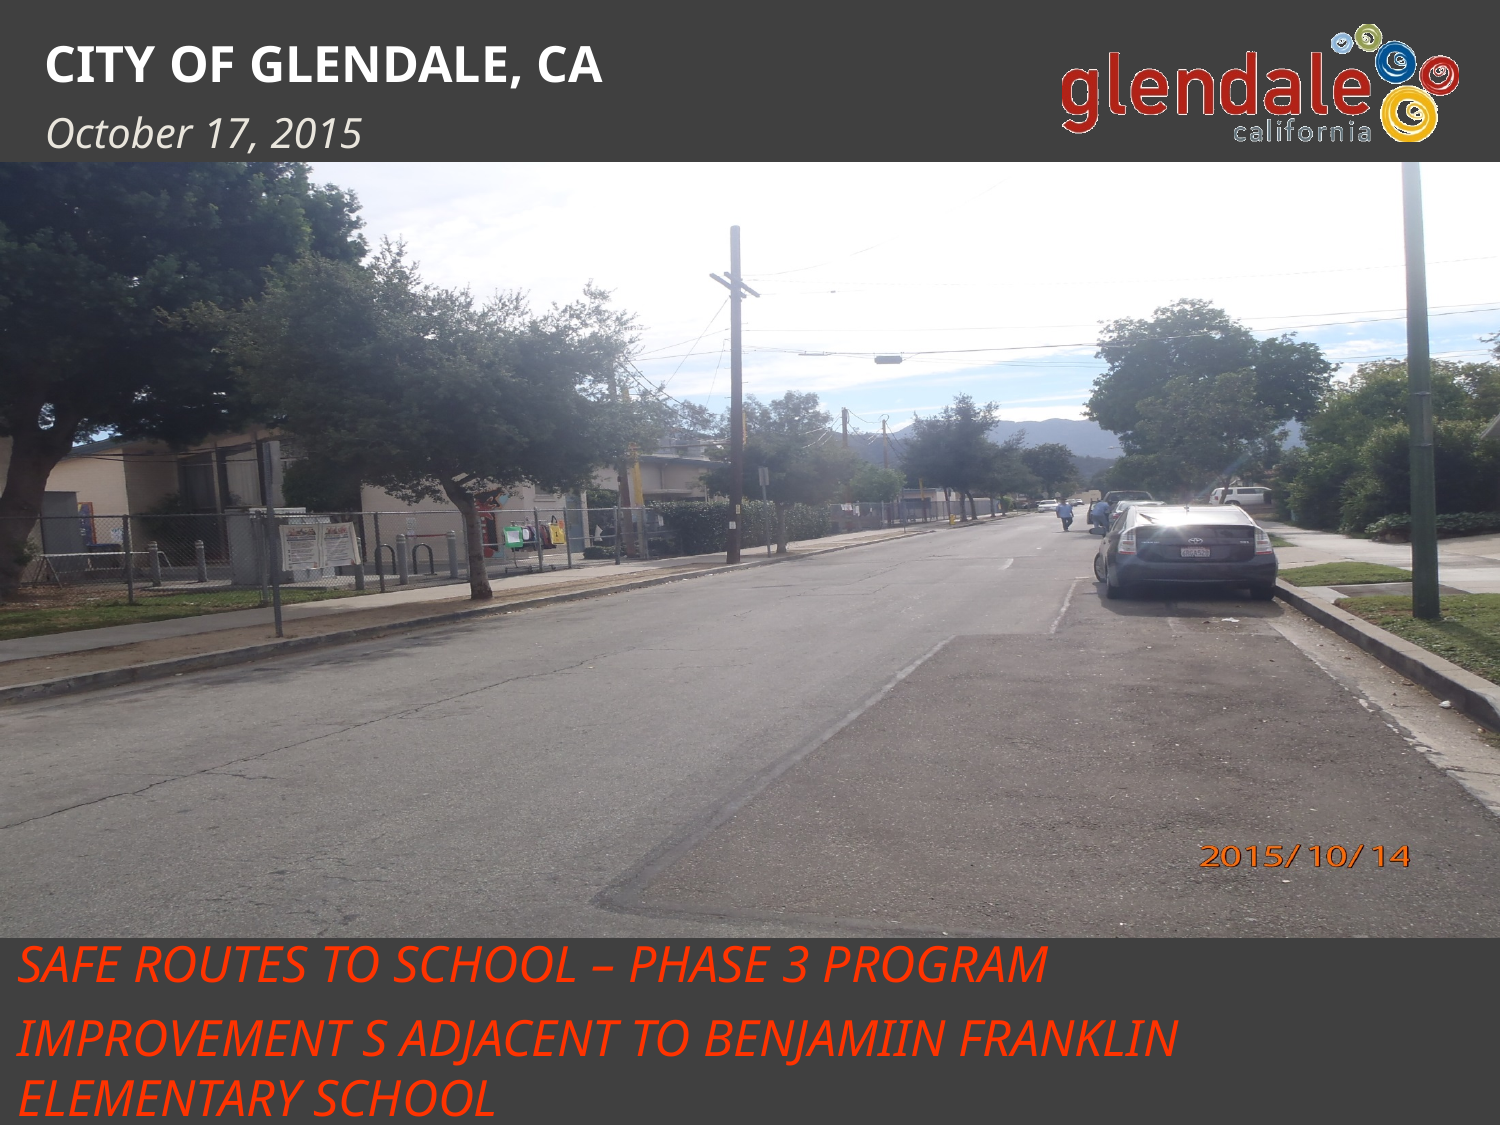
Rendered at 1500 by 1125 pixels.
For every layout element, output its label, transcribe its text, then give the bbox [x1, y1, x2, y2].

picture [0, 162, 1500, 938]
text_box CITY OF GLENDALE, CA October 17, 2015 [24, 24, 1073, 162]
picture [1062, 24, 1459, 143]
text_box SAFE ROUTES TO SCHOOL – PHASE 3 PROGRAM IMPROVEMENT S ADJACENT TO BENJAMIIN FRANKLIN ELEMENTARY SCHOOL [2, 938, 1466, 1122]
